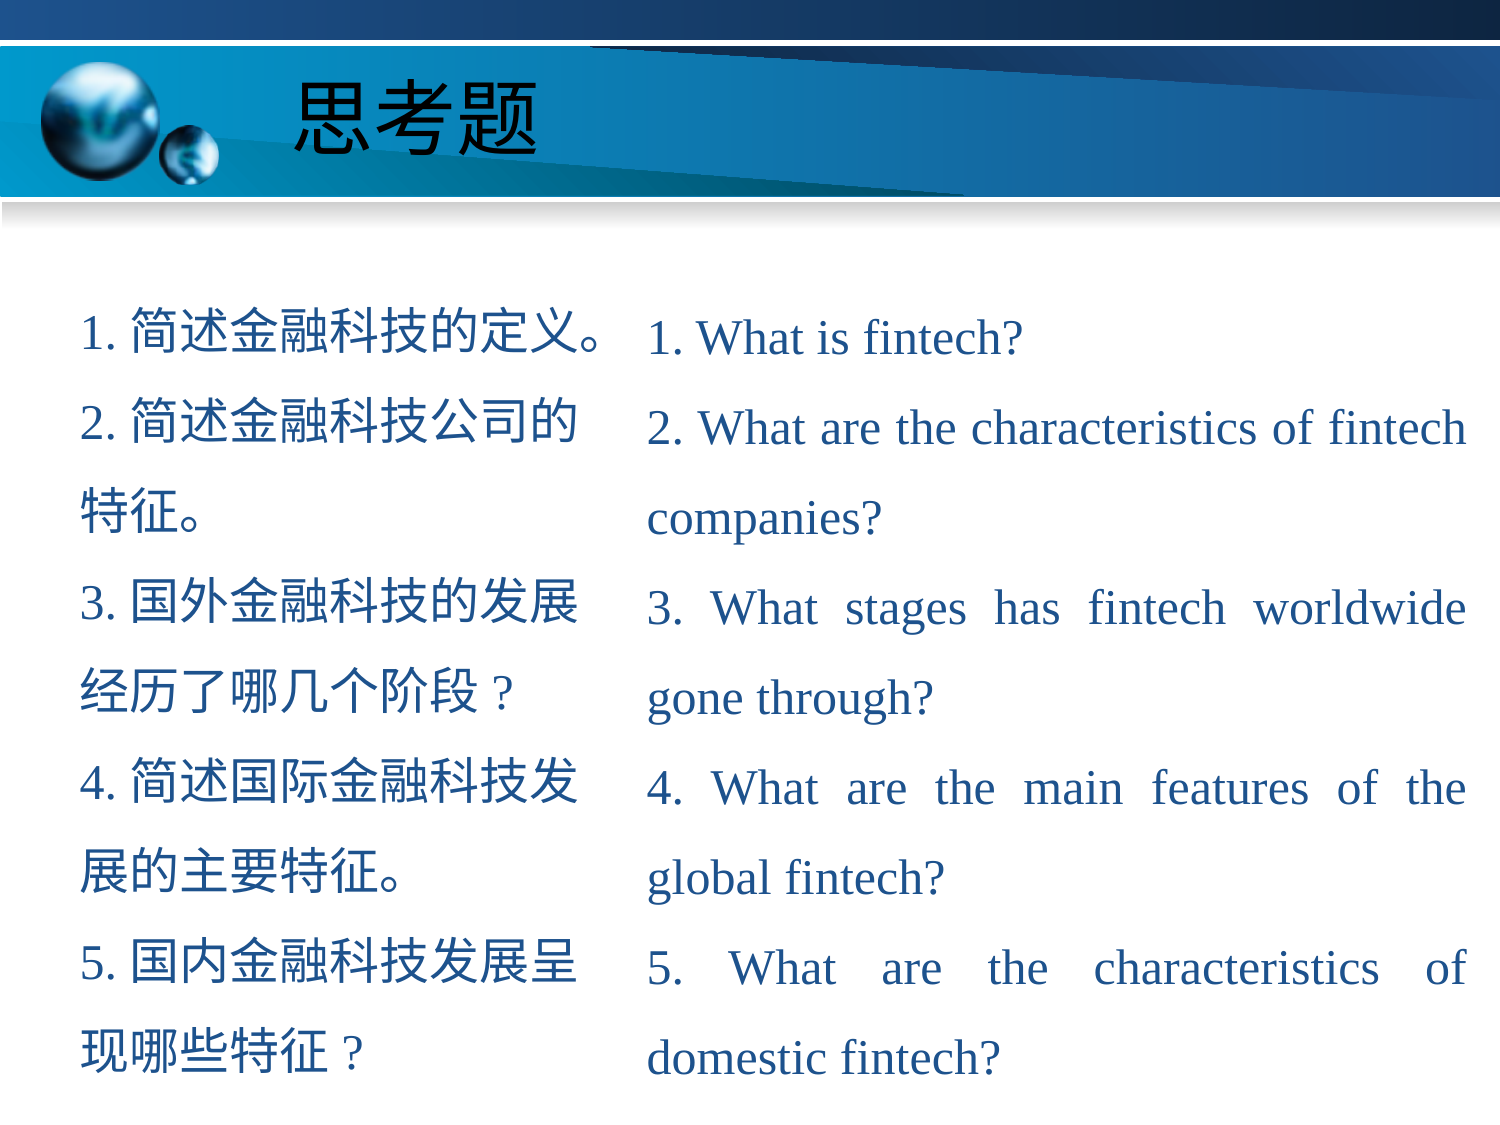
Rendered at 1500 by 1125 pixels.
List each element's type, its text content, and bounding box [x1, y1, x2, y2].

text_box 1.简述金融科技的定义。 2.简述金融科技公司的特征。 3.国外金融科技的发展经历了哪几个阶段? 4.简述国际金融科技发展的主要特征。 5.国内金融科技发展呈现哪些特征? [64, 261, 597, 1087]
picture [160, 126, 218, 184]
text_box 1. What is fintech? 2. What are the characteristics of fintech companies? 3. What stages has fintech worldwide gone through? 4. What are the main features of the global fintech? 5. What are the characteristics of domestic fintech? [631, 267, 1483, 1092]
title 思考题 [274, 44, 1363, 188]
picture [42, 63, 159, 180]
